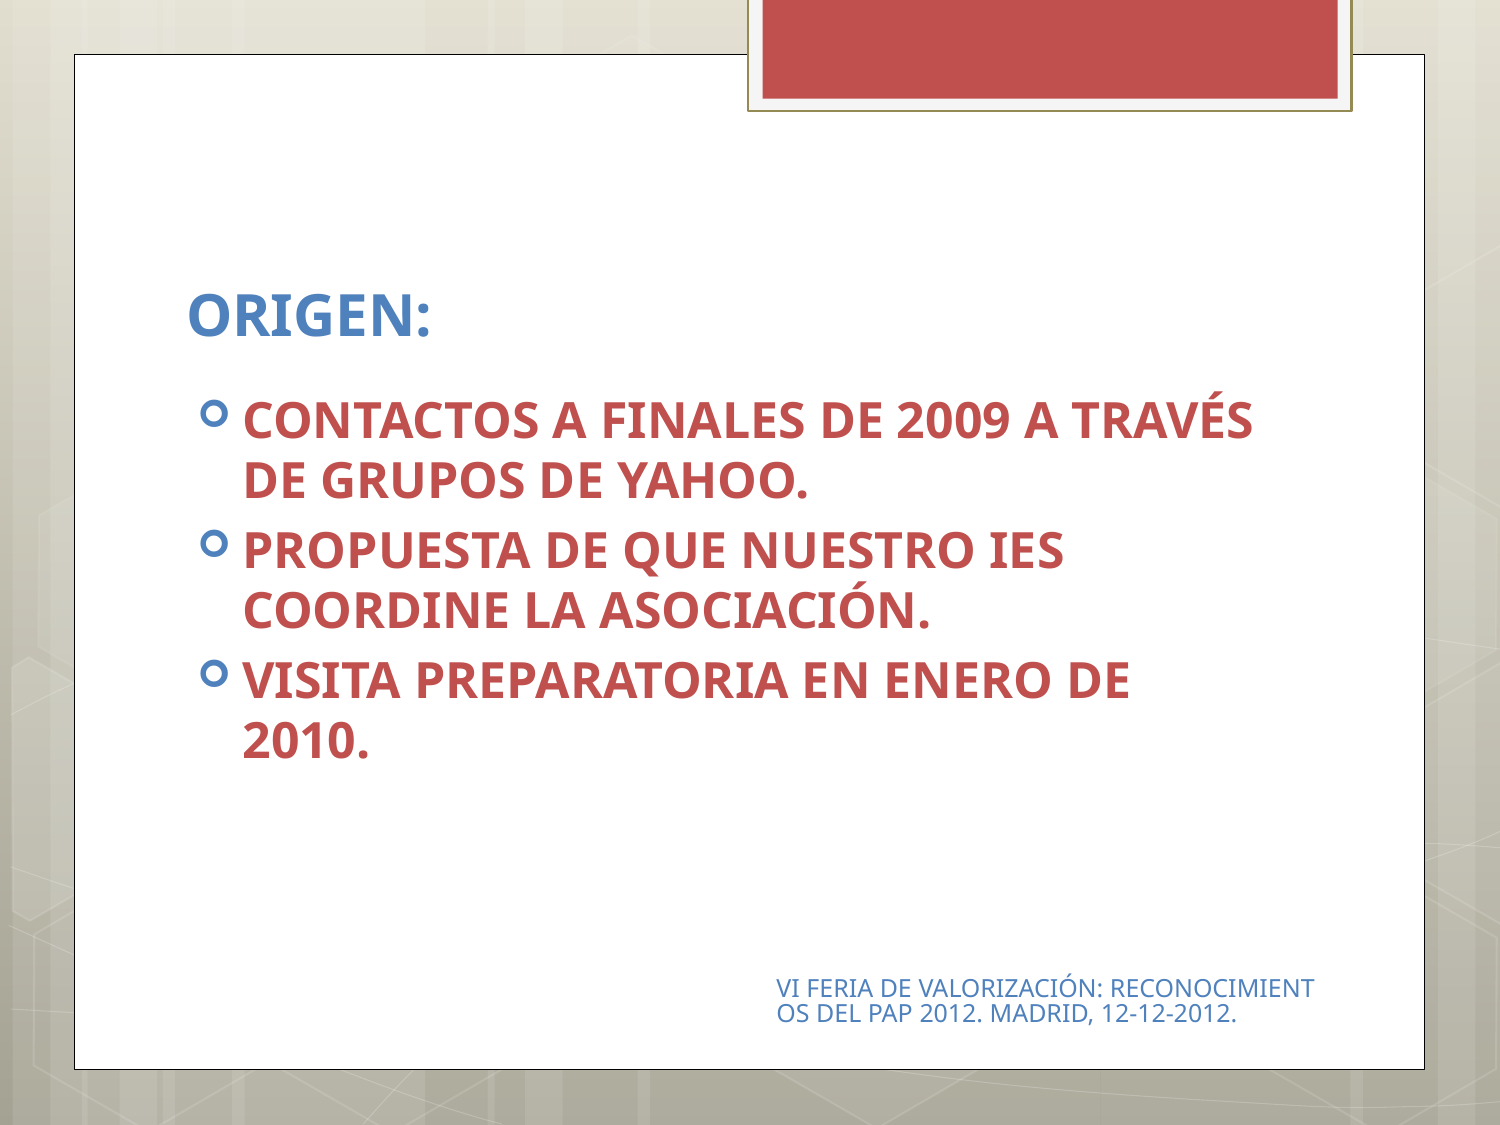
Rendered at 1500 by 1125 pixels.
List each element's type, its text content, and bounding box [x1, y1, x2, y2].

list CONTACTOS A FINALES DE 2009 A TRAVÉS DE GRUPOS DE YAHOO. PROPUESTA DE QUE NUESTRO IES COORDINE LA ASOCIACIÓN. VISITA PREPARATORIA EN ENERO DE 2010. [171, 381, 1283, 957]
footer VI FERIA DE VALORIZACIÓN: RECONOCIMIENTOS DEL PAP 2012. MADRID, 12-12-2012. [761, 960, 1336, 1020]
title ORIGEN: [171, 168, 1324, 357]
